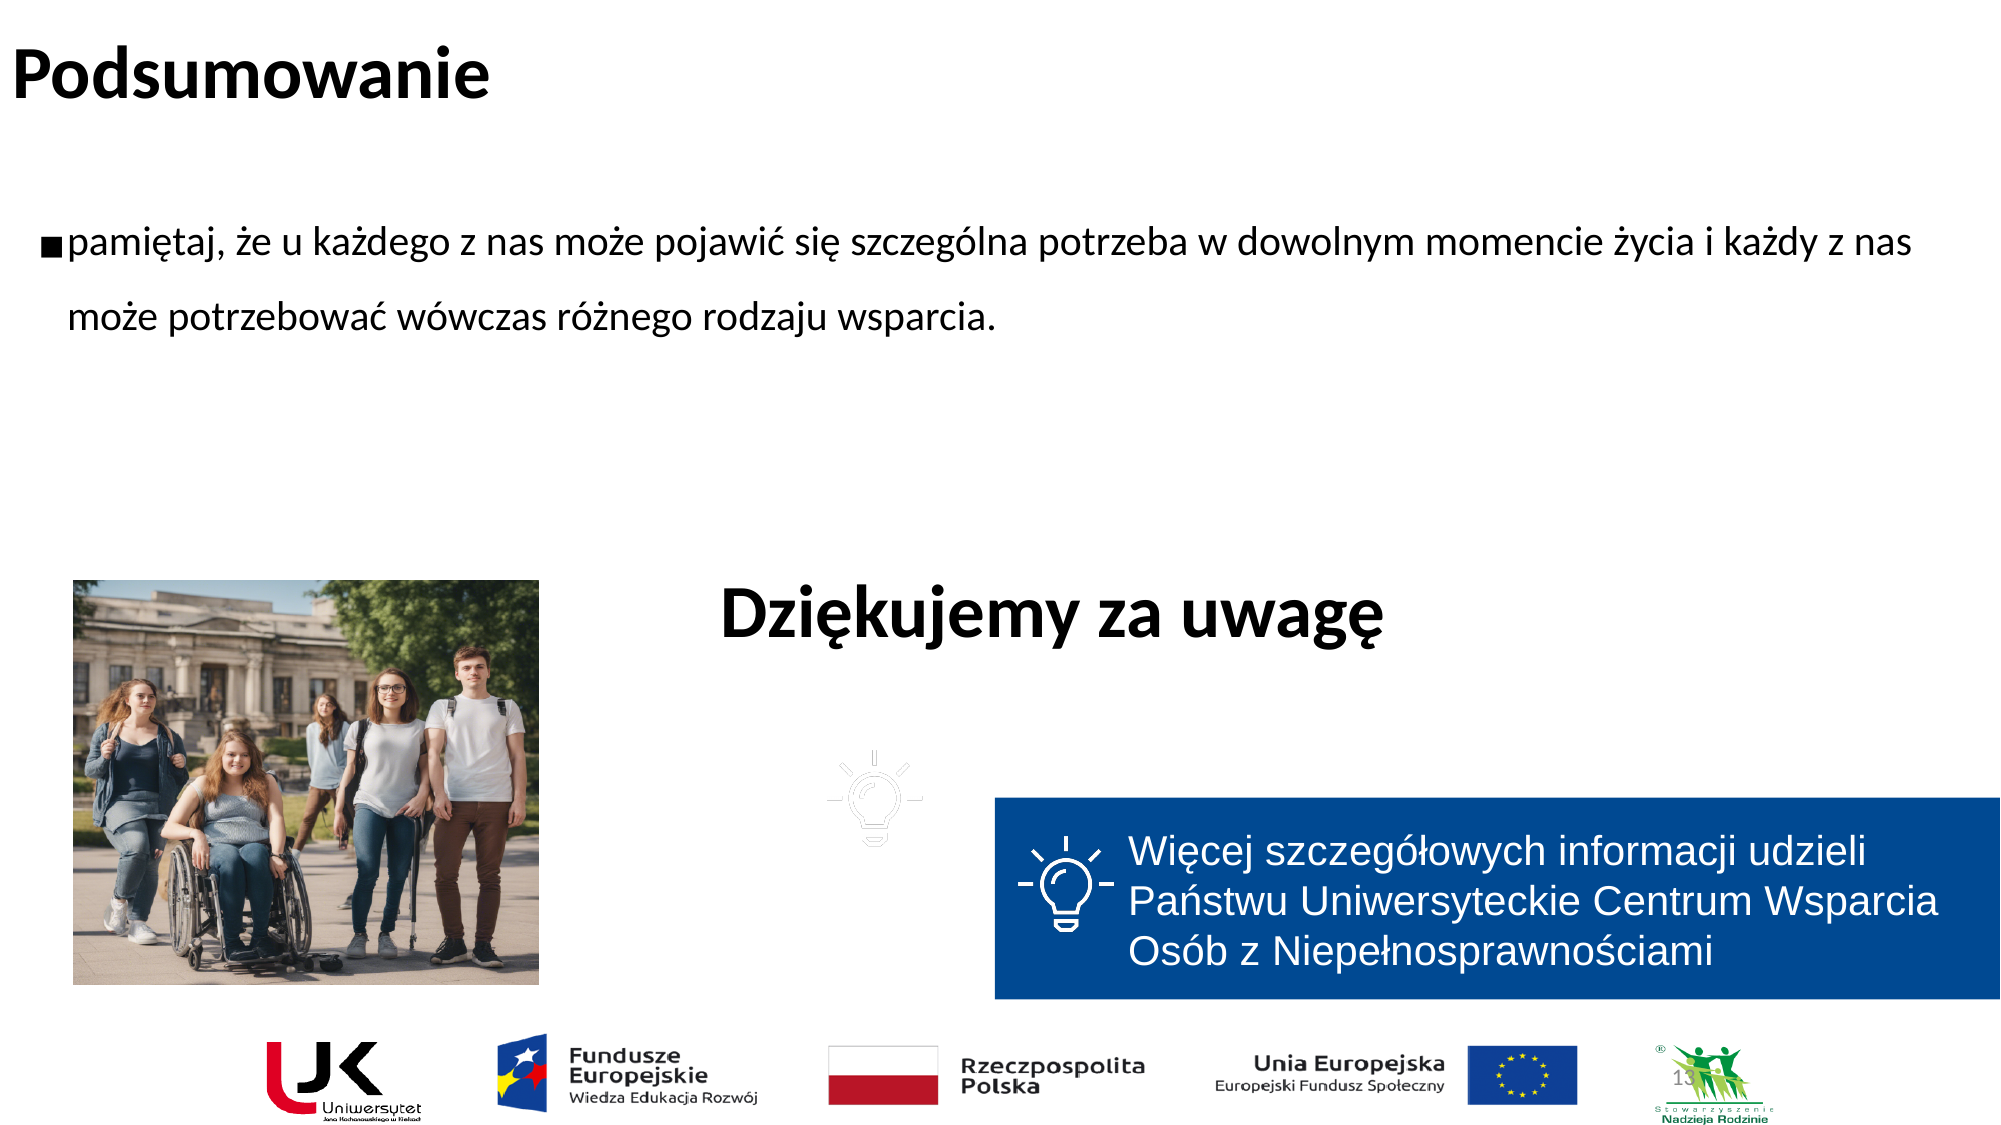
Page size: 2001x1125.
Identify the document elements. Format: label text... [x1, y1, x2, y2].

picture [463, 1004, 1613, 1125]
text_box 13 [1656, 1054, 1793, 1090]
title Podsumowanie [0, 7, 1489, 121]
picture [1655, 1044, 1774, 1125]
picture [811, 734, 938, 862]
text_box Więcej szczegółowych informacji udzieli Państwu Uniwersyteckie Centrum Wsparcia Osób z Niepełnosprawnościami [994, 797, 2000, 1000]
text_box Dziękujemy za uwagę [708, 501, 1545, 660]
picture [1002, 820, 1130, 948]
text_box pamiętaj, że u każdego z nas może pojawić się szczególna potrzeba w dowolnym momencie życia i każdy z nas może potrzebować wówczas różnego rodzaju wsparcia. [0, 140, 1996, 476]
picture [266, 1042, 421, 1122]
picture [73, 580, 539, 985]
